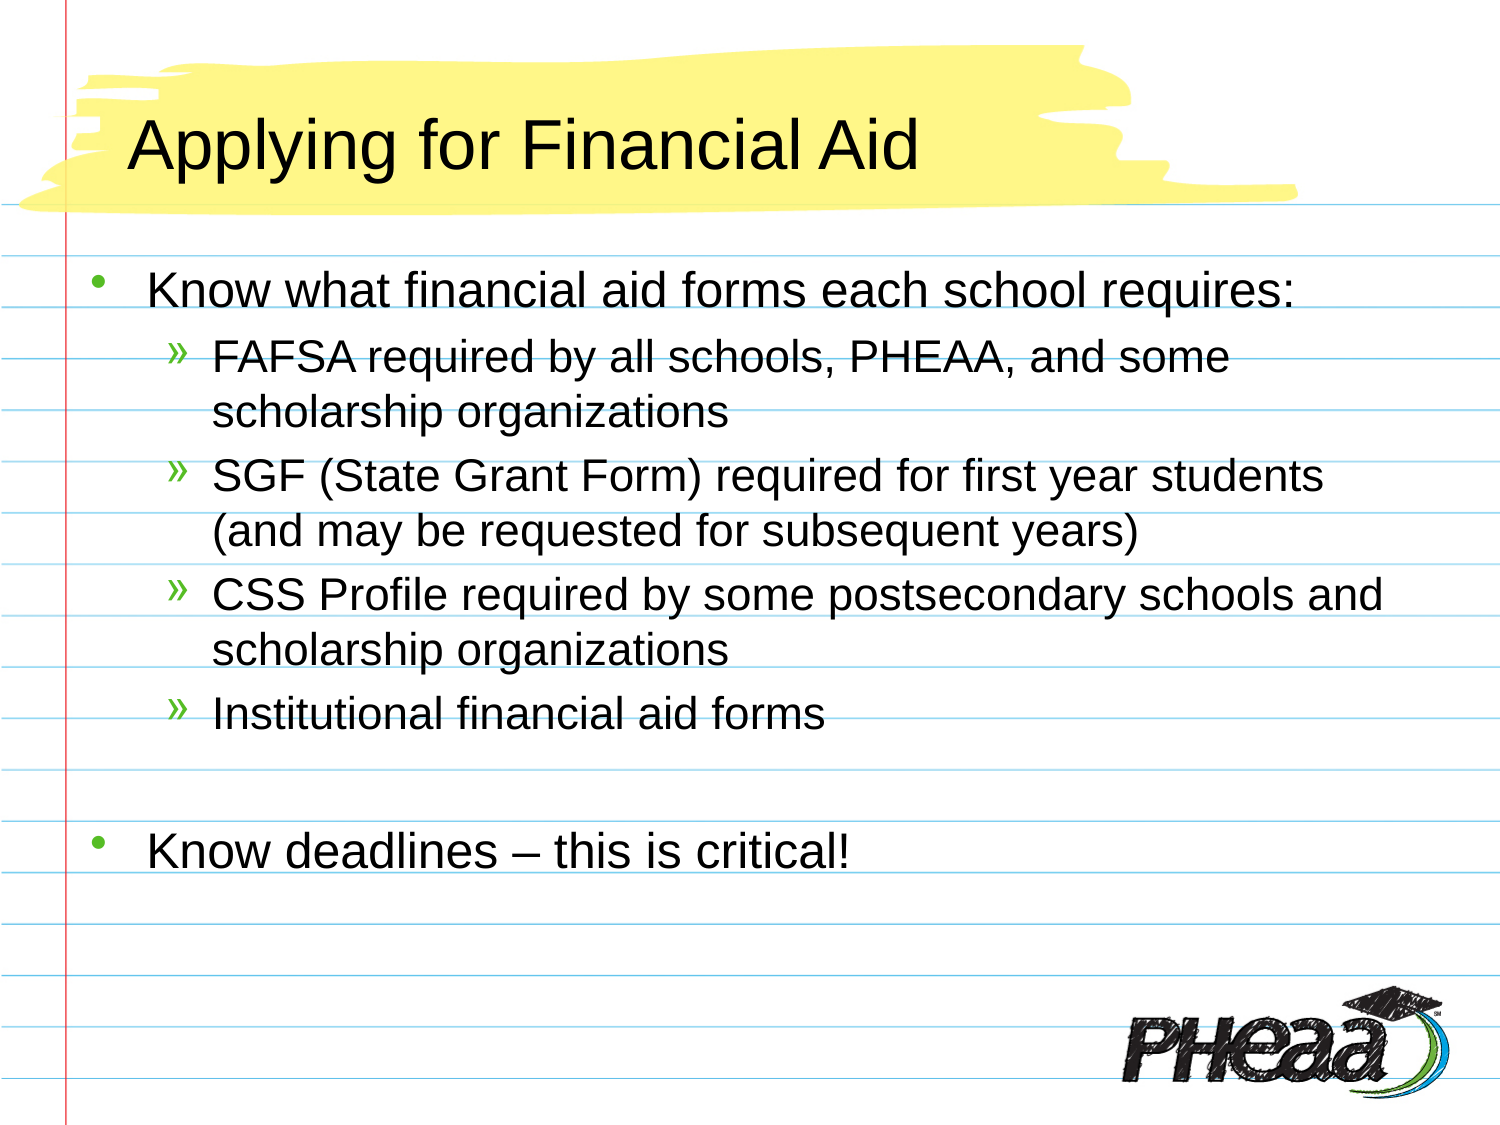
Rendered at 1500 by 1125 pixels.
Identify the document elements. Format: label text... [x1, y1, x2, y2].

list Know what financial aid forms each school requires: FAFSA required by all schools, PHEAA, and some scholarship organizations SGF (State Grant Form) required for first year students (and may be requested for subsequent years) CSS Profile required by some postsecondary schools and scholarship organizations Institutional financial aid forms Know deadlines – this is critical! [75, 249, 1425, 1005]
title Applying for Financial Aid [112, 82, 1463, 200]
picture [0, 0, 1500, 1125]
